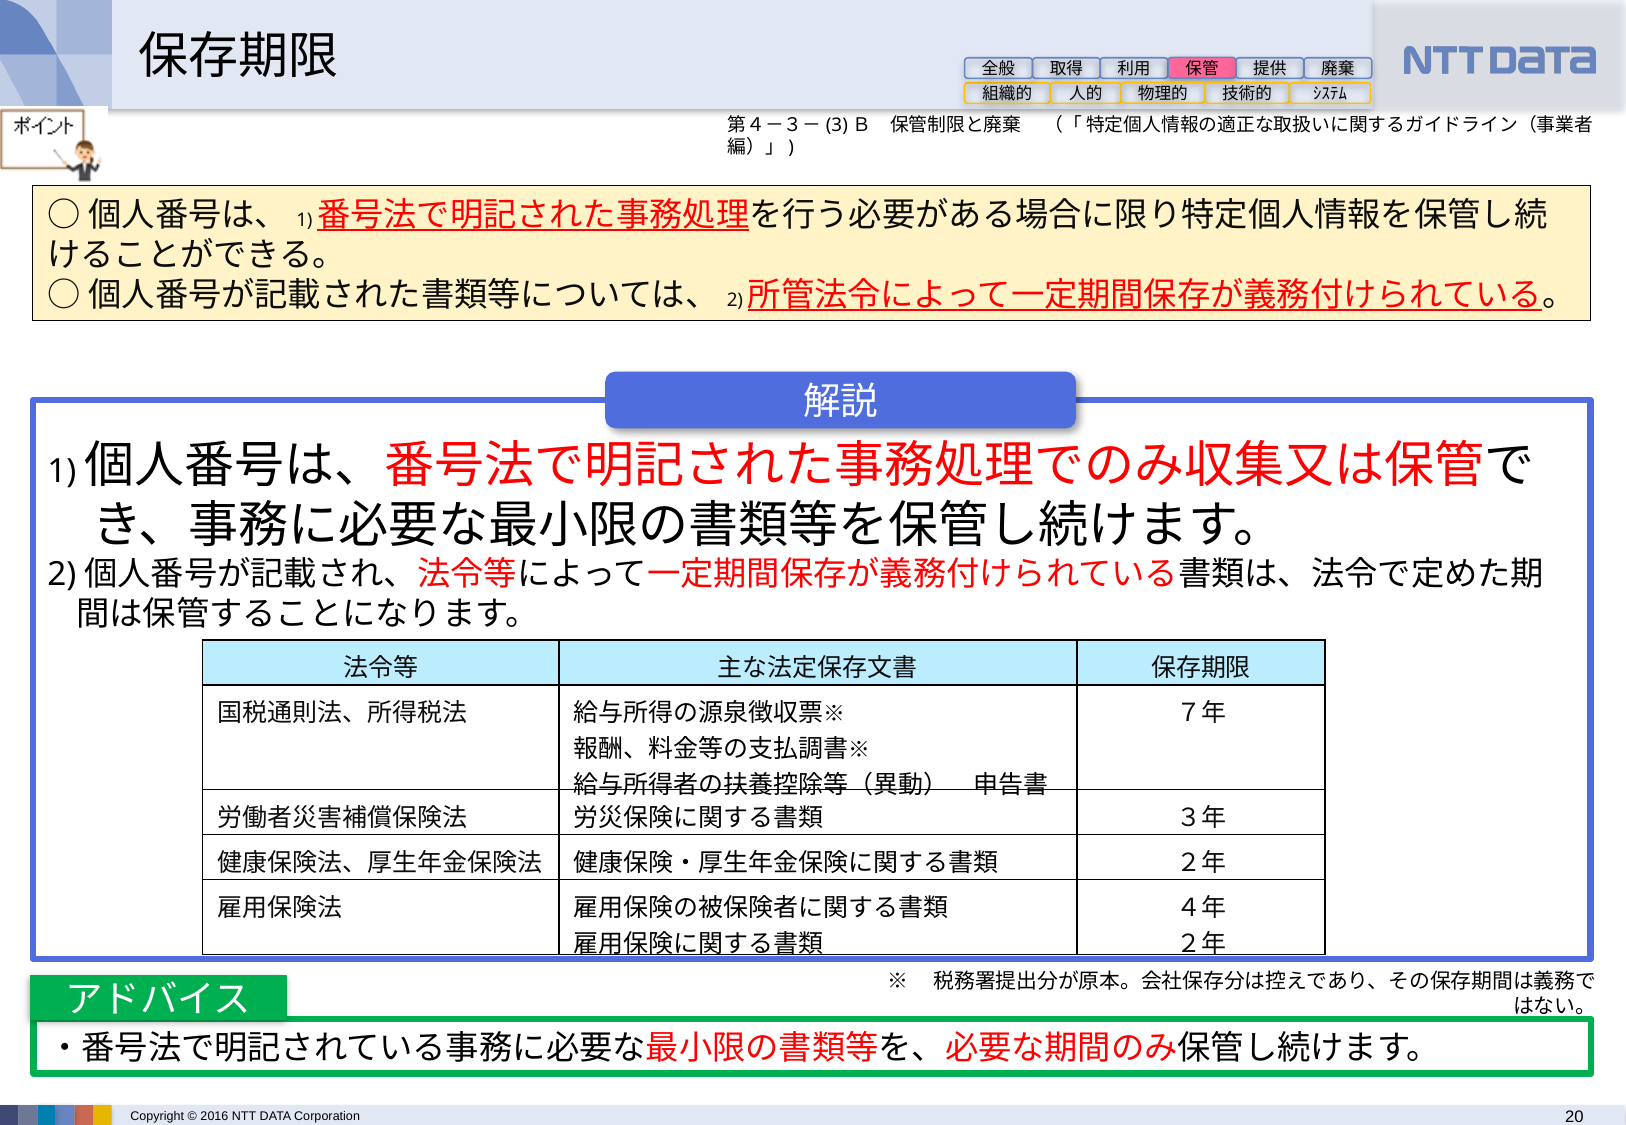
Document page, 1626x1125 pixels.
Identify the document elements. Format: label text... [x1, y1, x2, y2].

table_header 法令等 [203, 641, 558, 684]
table_cell ２年 [1078, 835, 1324, 879]
table_cell ４年 ２年 [1078, 880, 1324, 954]
table_cell 労災保険に関する書類 [560, 790, 1076, 834]
table_cell 雇用保険法 [203, 880, 558, 954]
table_cell 雇用保険の被保険者に関する書類 雇用保険に関する書類 [560, 880, 1076, 954]
table_cell 健康保険法、厚生年金保険法 [203, 835, 558, 879]
title 保存期限 [110, 0, 1416, 109]
table_cell 国税通則法、所得税法 [203, 686, 558, 789]
text_box 解説 [605, 371, 1076, 429]
table_header 主な法定保存文書 [560, 641, 1076, 684]
text_box ※ 税務署提出分が原本。会社保存分は控えであり、その保存期間は義務ではない。 [856, 960, 1611, 1026]
table_cell ７年 [1078, 686, 1324, 789]
text_box アドバイス [30, 975, 287, 1020]
table_cell ３年 [1078, 790, 1324, 834]
text_box ○個人番号は、1)番号法で明記された事務処理を行う必要がある場合に限り特定個人情報を保管し続けることができる。 ○個人番号が記載された書類等については、2)所管法令によって一定期間保存が義務付けられている。 [32, 185, 1591, 321]
table_cell 健康保険・厚生年金保険に関する書類 [560, 835, 1076, 879]
table_header 保存期限 [1078, 641, 1324, 684]
text_box 1)個人番号は、番号法で明記された事務処理でのみ収集又は保管でき、事務に必要な最小限の書類等を保管し続けます。 2)個人番号が記載され、法令等によって一定期間保存が義務付けられている書類は、法令で定めた期間は保管することになります。 [32, 400, 1591, 959]
picture [1416, 46, 1596, 74]
table_cell 労働者災害補償保険法 [203, 790, 558, 834]
picture [0, 0, 110, 194]
table_cell 給与所得の源泉徴収票※ 報酬、料金等の支払調書※ 給与所得者の扶養控除等（異動） 申告書 [560, 686, 1076, 789]
text_box ・番号法で明記されている事務に必要な最小限の書類等を、必要な期間のみ保管し続けます。 [33, 1018, 1592, 1074]
text_box 第４－３－(3)Ｂ 保管制限と廃棄 （「 特定個人情報の適正な取扱いに関するガイドライン（事業者編）」) [712, 105, 1625, 165]
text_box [964, 57, 1373, 104]
